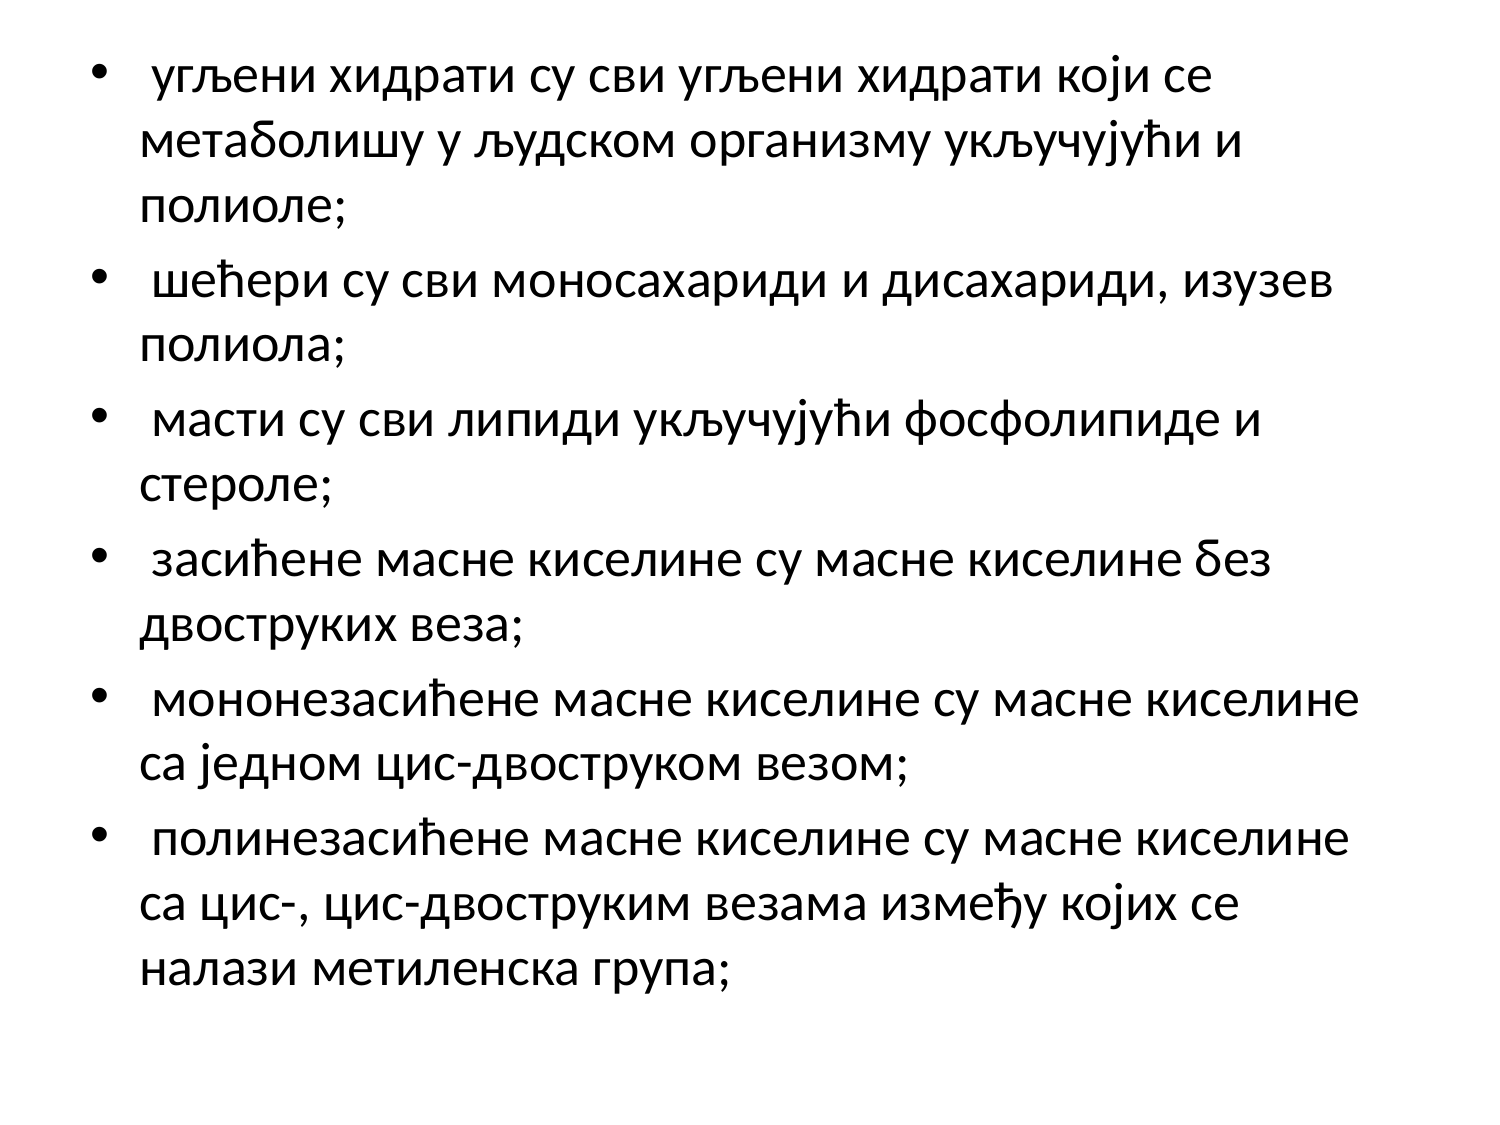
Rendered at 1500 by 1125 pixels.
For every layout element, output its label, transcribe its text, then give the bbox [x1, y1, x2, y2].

list угљени хидрати су сви угљени хидрати који се метаболишу у људском организму укључујући и полиоле; шећери су сви моносахариди и дисахариди, изузев полиола; масти су сви липиди укључујући фосфолипиде и стероле; засићене масне киселине су масне киселине без двоструких веза; мононезасићене масне киселине су масне киселине са једном цис-двоструком везом; полинезасићене масне киселине су масне киселине са цис-, цис-двоструким везама између којих се налази метиленска група; [75, 30, 1425, 1005]
